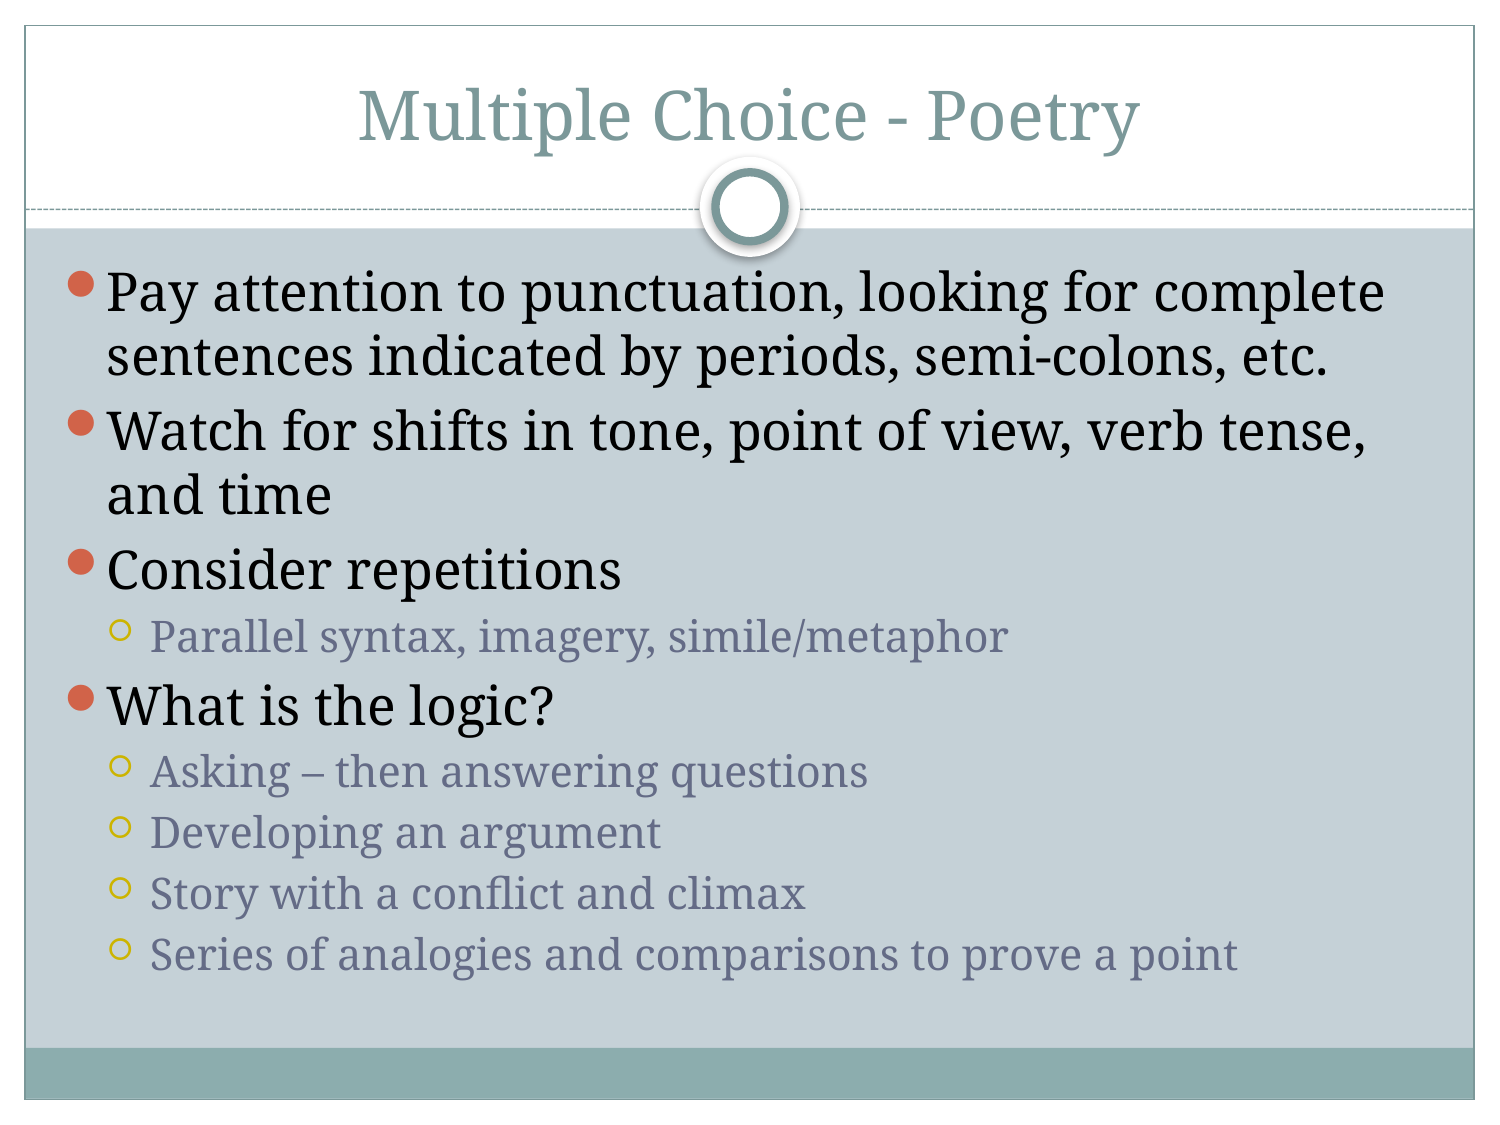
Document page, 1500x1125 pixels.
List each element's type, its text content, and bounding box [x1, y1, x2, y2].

list Pay attention to punctuation, looking for complete sentences indicated by periods, semi-colons, etc. Watch for shifts in tone, point of view, verb tense, and time Consider repetitions Parallel syntax, imagery, simile/metaphor What is the logic? Asking – then answering questions Developing an argument Story with a conflict and climax Series of analogies and comparisons to prove a point [49, 250, 1445, 1001]
title Multiple Choice - Poetry [49, 37, 1450, 162]
